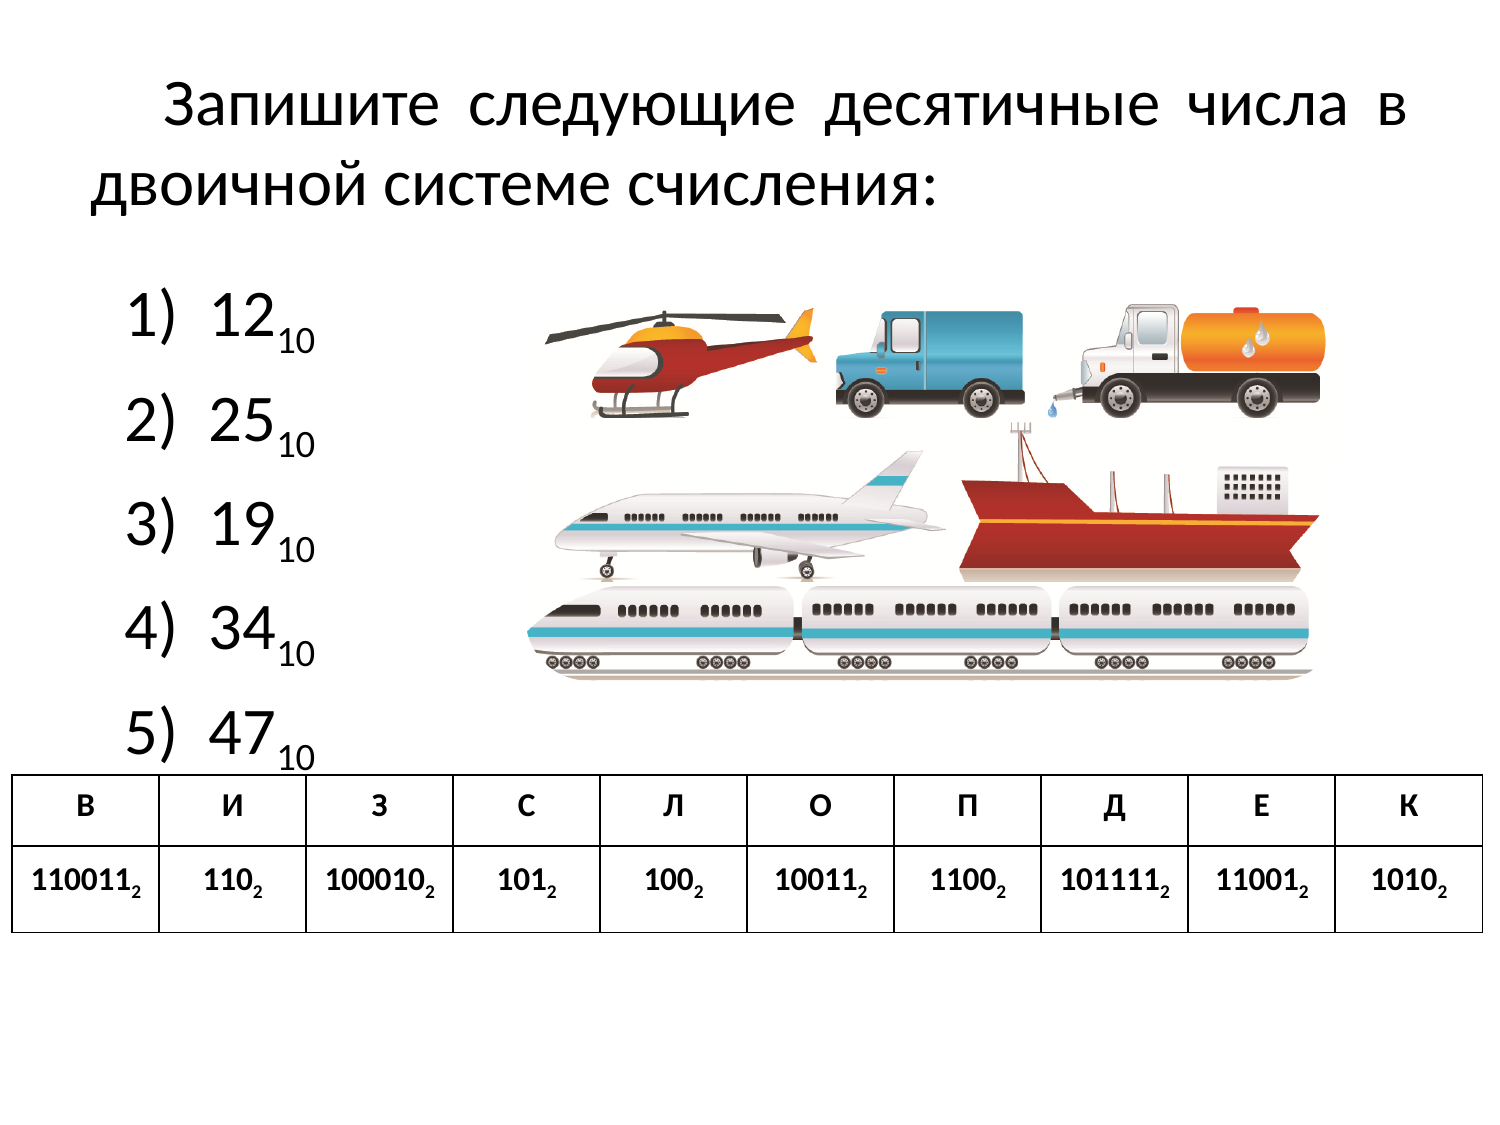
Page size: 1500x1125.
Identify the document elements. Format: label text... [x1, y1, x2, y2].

table_header О [748, 776, 893, 845]
table_cell 11002 [895, 847, 1040, 932]
list 1210 2510 1910 3410 4710 [75, 262, 443, 752]
table_cell 10102 [1336, 847, 1482, 932]
table_cell 110012 [1189, 847, 1334, 932]
table_header Л [601, 776, 746, 845]
table_header З [307, 776, 452, 845]
table_header И [160, 776, 305, 845]
table_cell 1012 [454, 847, 599, 932]
table_header В [13, 776, 158, 845]
text_box [523, 300, 1343, 683]
table_cell 100112 [748, 847, 893, 932]
table_cell 1002 [601, 847, 746, 932]
table_cell 1011112 [1042, 847, 1187, 932]
table_cell 1100112 [13, 847, 158, 932]
table_cell 1102 [160, 847, 305, 932]
table_cell 1000102 [307, 847, 452, 932]
table_header Е [1189, 776, 1334, 845]
table_header К [1336, 776, 1482, 845]
table_header С [454, 776, 599, 845]
table_header П [895, 776, 1040, 845]
table_header Д [1042, 776, 1187, 845]
title Запишите следующие десятичные числа в двоичной системе счисления: [75, 45, 1425, 233]
